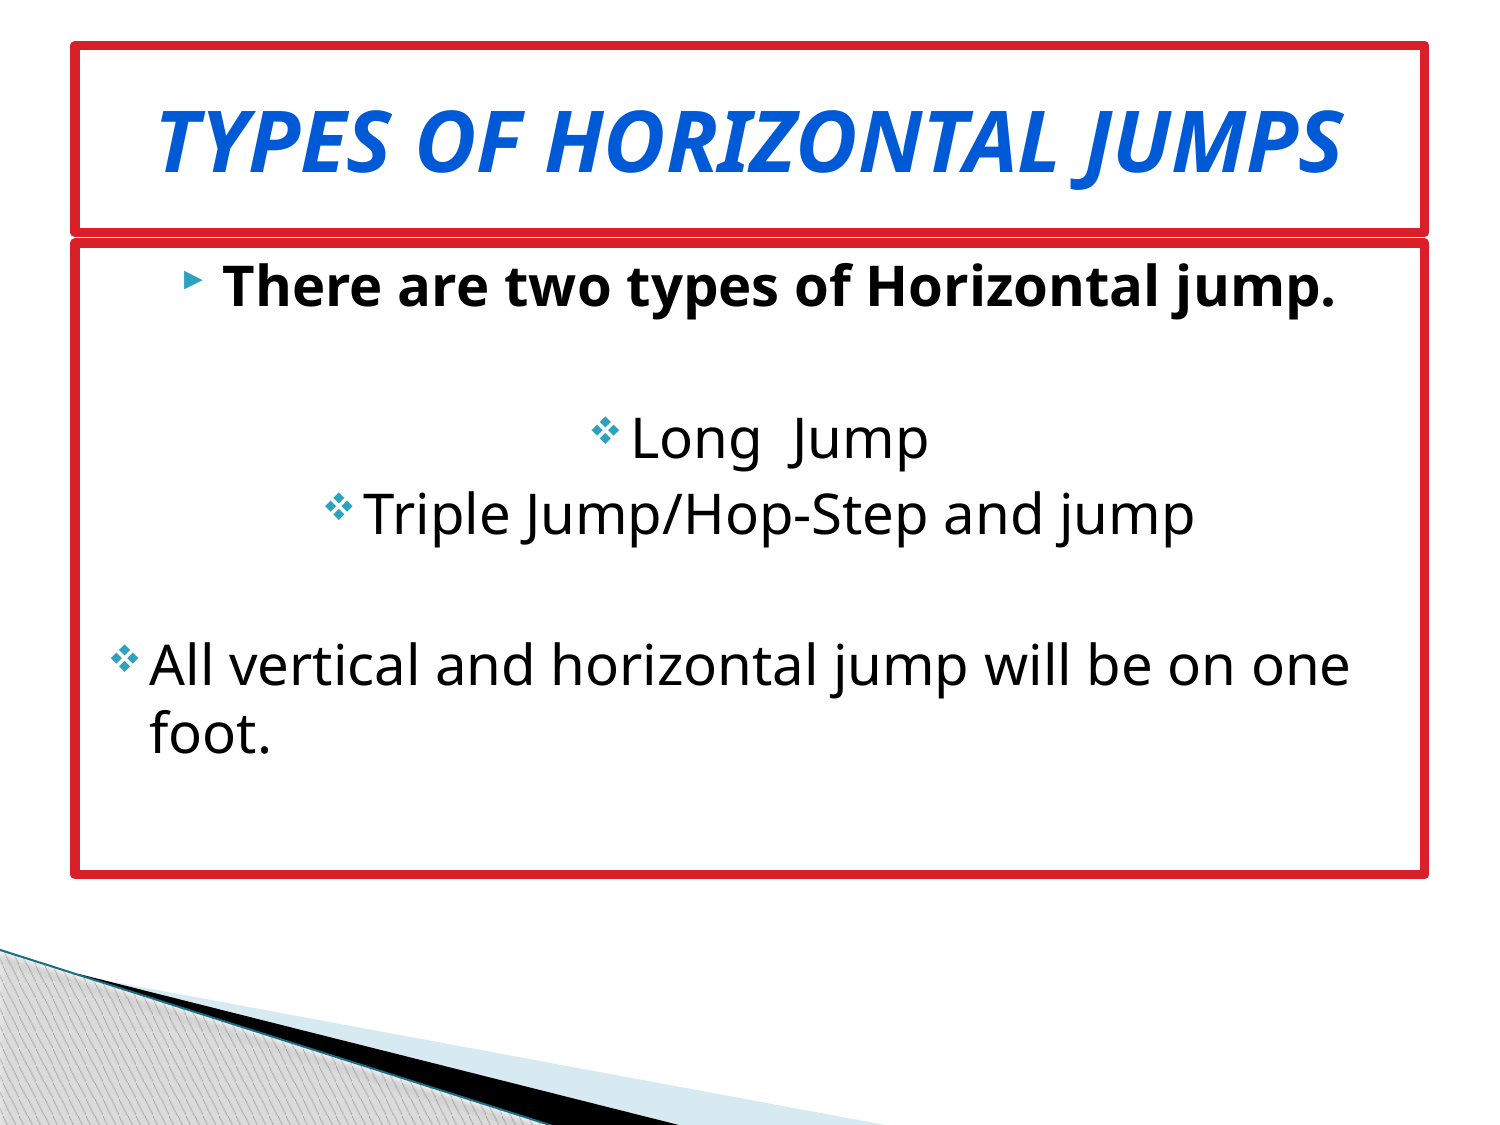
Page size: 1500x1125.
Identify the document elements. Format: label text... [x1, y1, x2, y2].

title Types of Horizontal Jumps [70, 41, 1429, 237]
list There are two types of Horizontal jump. Long Jump Triple Jump/Hop-Step and jump All vertical and horizontal jump will be on one foot. [70, 238, 1429, 879]
